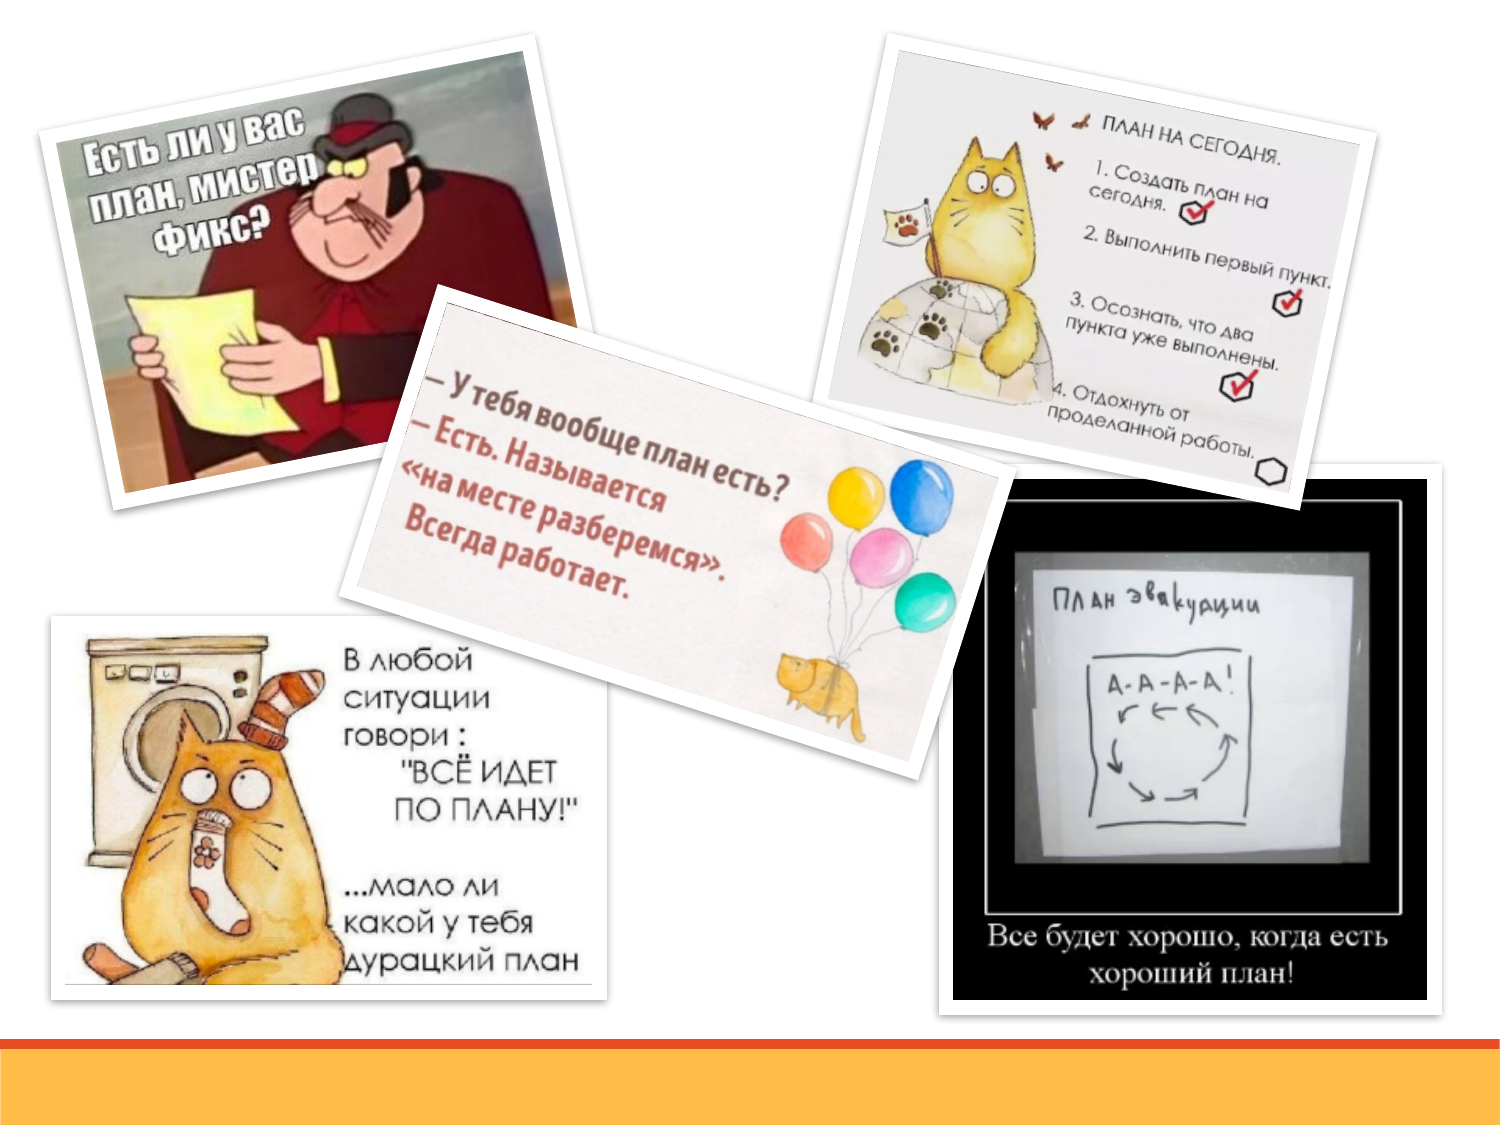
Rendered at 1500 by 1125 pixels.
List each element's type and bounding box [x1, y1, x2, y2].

picture [57, 51, 1428, 1001]
